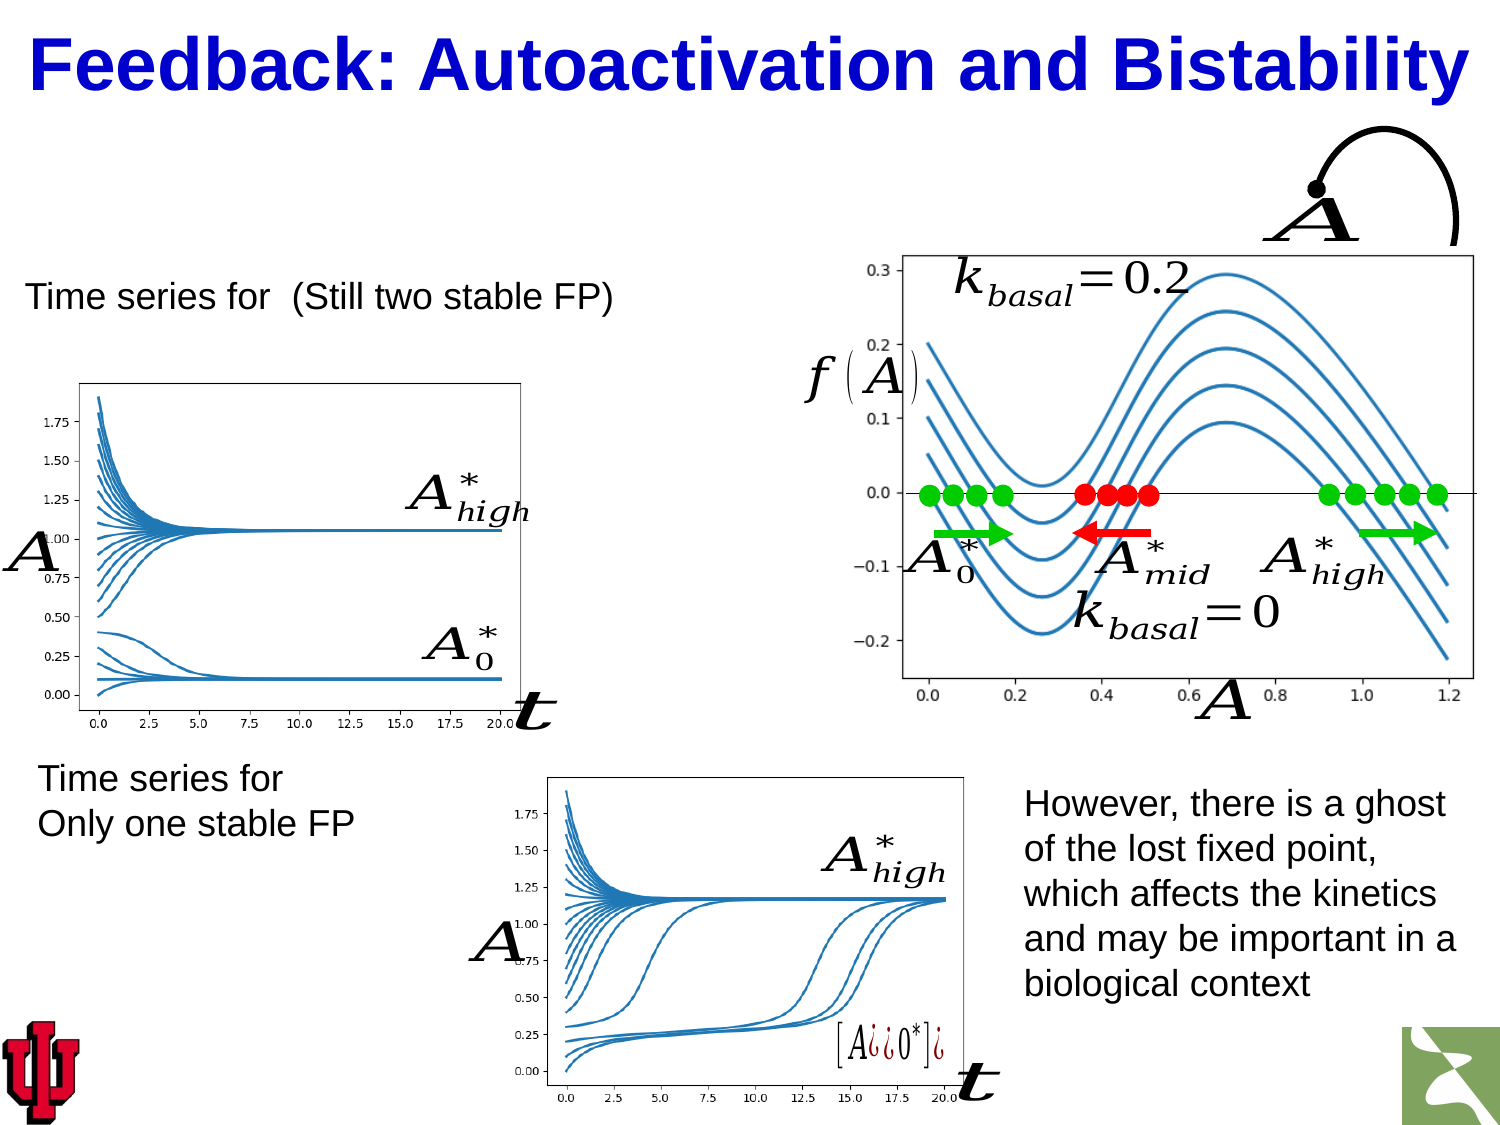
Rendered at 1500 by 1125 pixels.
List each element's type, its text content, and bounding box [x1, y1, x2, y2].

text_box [464, 766, 1009, 1121]
text_box However, there is a ghost of the lost fixed point, which affects the kinetics and may be important in a biological context [1013, 771, 1478, 1012]
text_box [1255, 128, 1457, 244]
picture [1402, 1027, 1500, 1125]
picture [0, 1020, 80, 1125]
title Feedback: Autoactivation and Bistability [0, 0, 1500, 130]
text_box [800, 246, 1500, 733]
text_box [0, 363, 566, 748]
